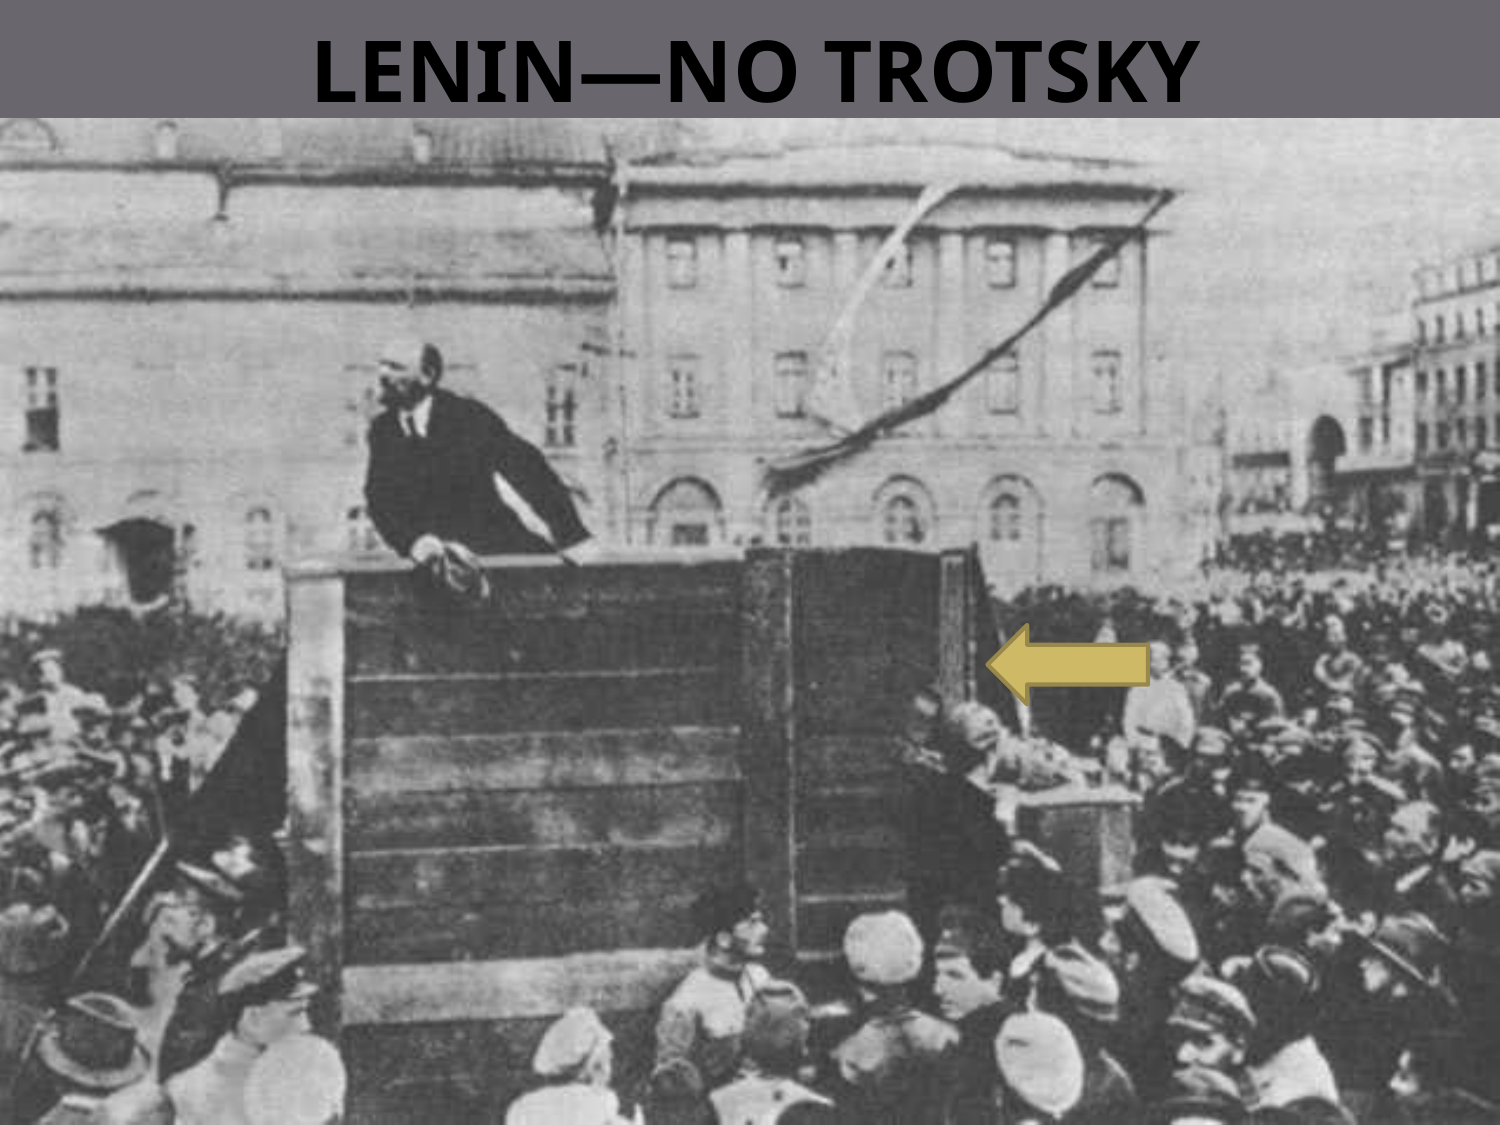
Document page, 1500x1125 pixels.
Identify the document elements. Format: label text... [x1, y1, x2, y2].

title LENIN—NO TROTSKY [87, 0, 1425, 118]
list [0, 118, 1500, 1125]
